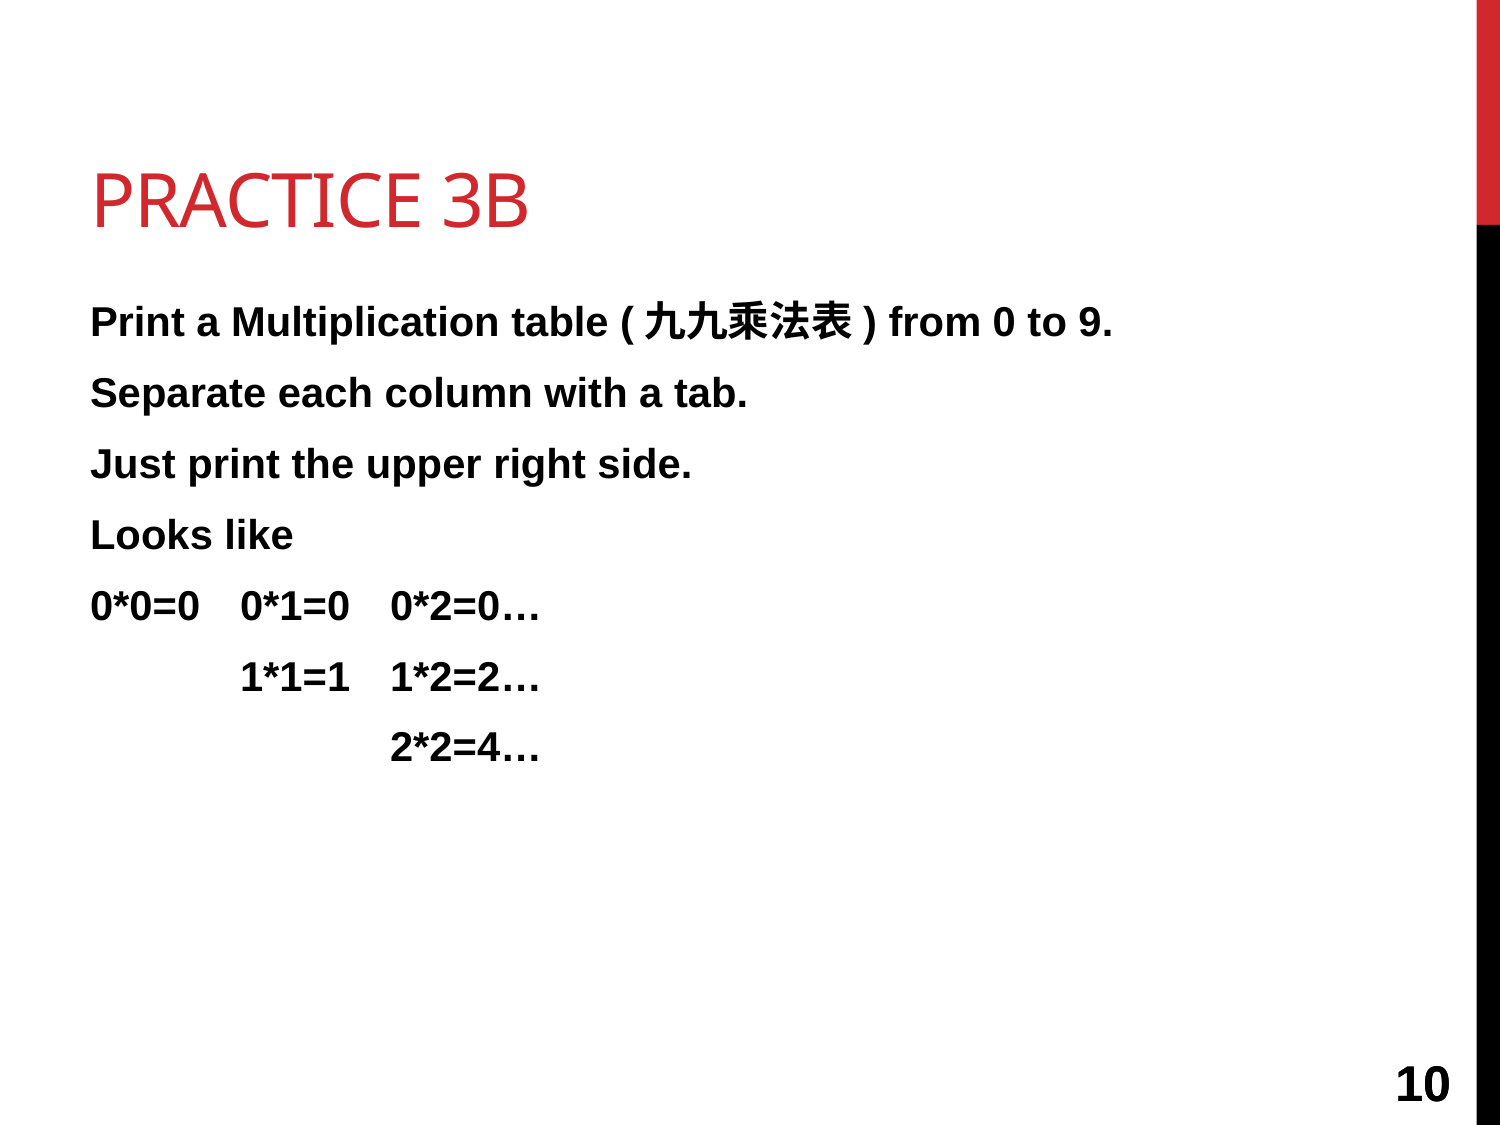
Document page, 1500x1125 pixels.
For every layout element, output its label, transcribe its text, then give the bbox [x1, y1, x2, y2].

list Print a Multiplication table (九九乘法表) from 0 to 9. Separate each column with a tab. Just print the upper right side. Looks like 0*0=0 0*1=0 0*2=0… 1*1=1 1*2=2… 2*2=4… [75, 287, 1325, 1005]
title Practice 3b [75, 25, 1025, 250]
